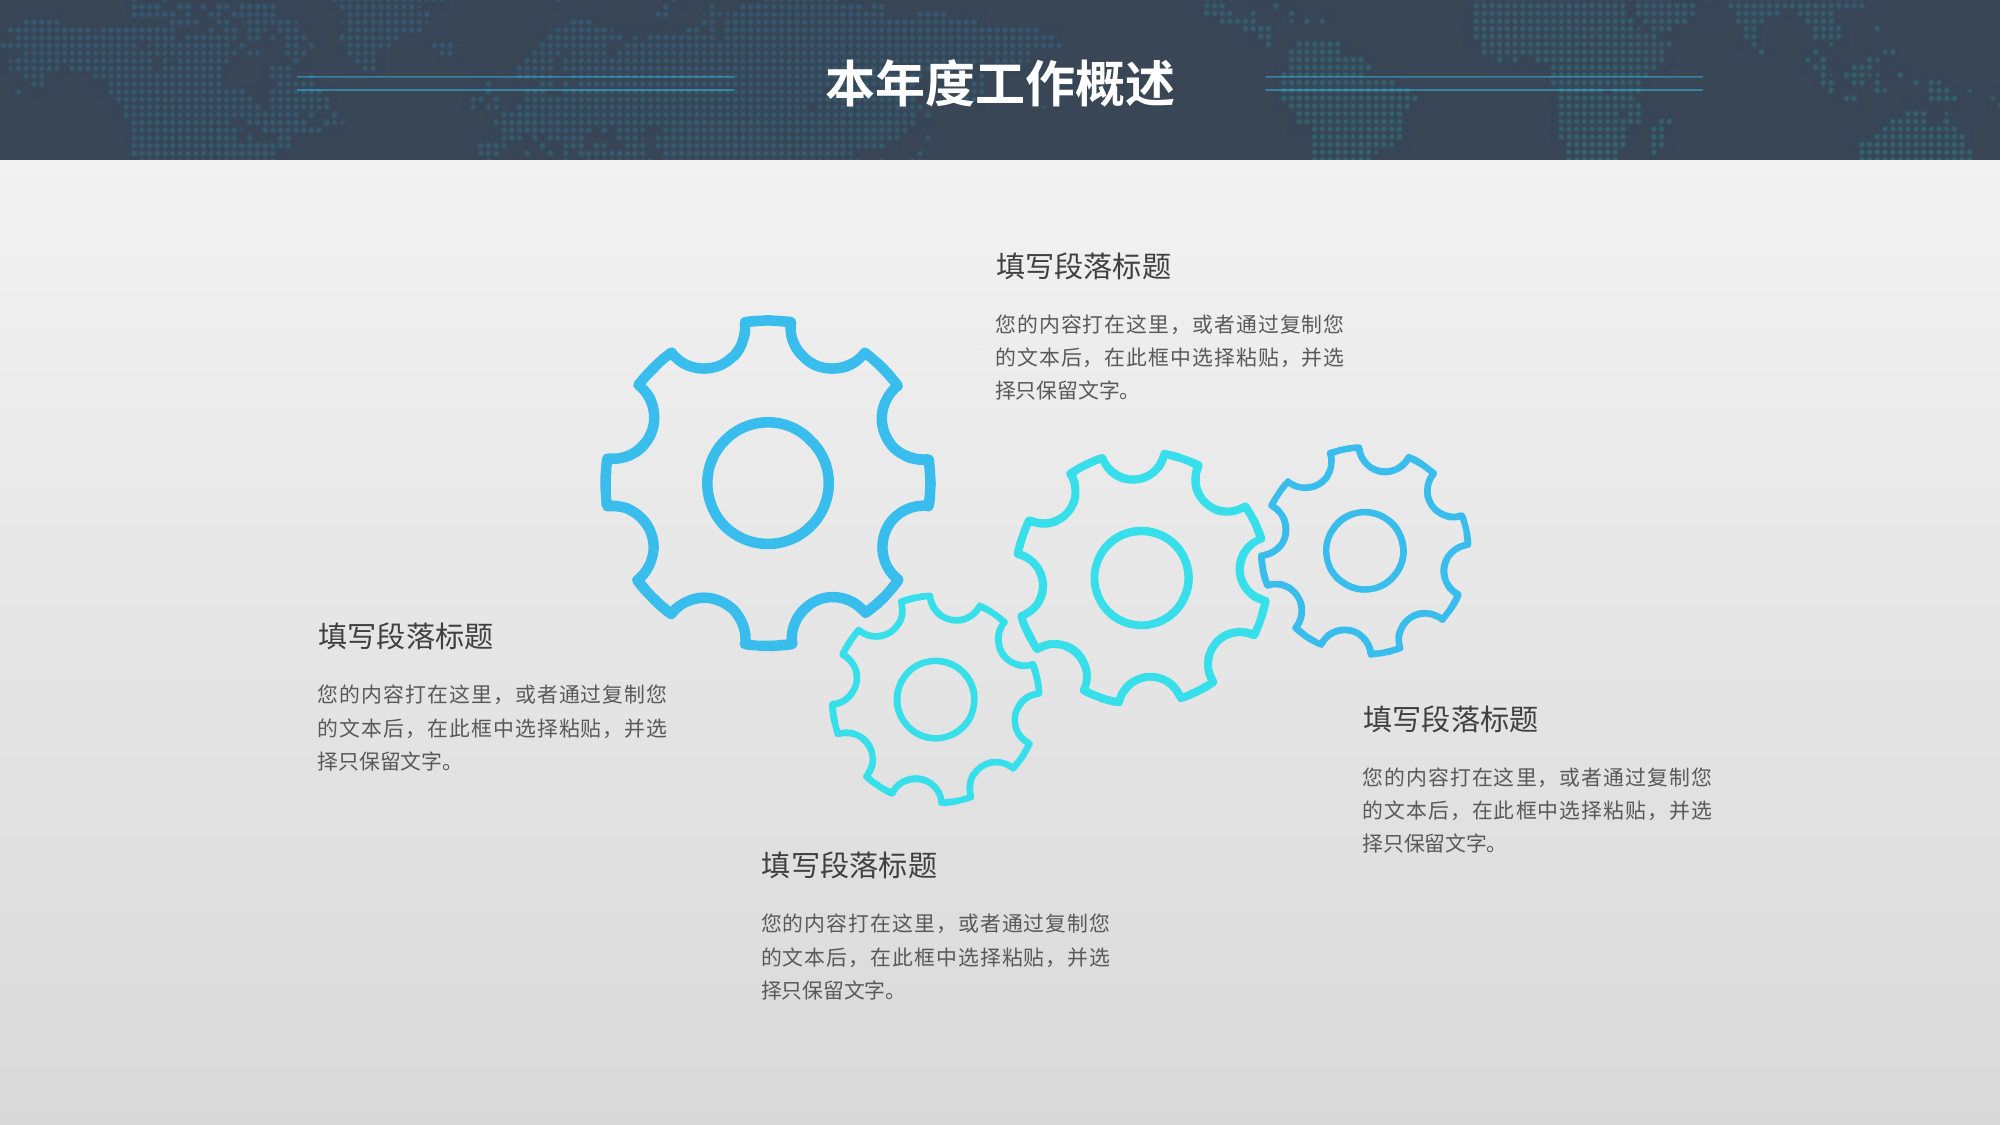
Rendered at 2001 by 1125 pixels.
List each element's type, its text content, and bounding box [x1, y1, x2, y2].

text_box 填写段落标题 [1348, 693, 1554, 744]
text_box 填写段落标题 [303, 611, 510, 661]
text_box 您的内容打在这里，或者通过复制您的文本后，在此框中选择粘贴，并选择只保留文字。 [1347, 748, 1727, 864]
text_box [1011, 447, 1272, 709]
text_box 您的内容打在这里，或者通过复制您的文本后，在此框中选择粘贴，并选择只保留文字。 [980, 295, 1360, 411]
text_box [1255, 442, 1474, 660]
text_box 本年度工作概述 [810, 98, 1190, 121]
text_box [296, 76, 1704, 91]
text_box 您的内容打在这里，或者通过复制您的文本后，在此框中选择粘贴，并选择只保留文字。 [746, 895, 1126, 1010]
text_box 本年度工作概述 [810, 45, 1190, 75]
picture [0, 0, 2000, 161]
text_box [827, 590, 1045, 809]
text_box 填写段落标题 [981, 240, 1187, 291]
text_box [598, 313, 938, 654]
text_box 您的内容打在这里，或者通过复制您的文本后，在此框中选择粘贴，并选择只保留文字。 [303, 666, 682, 781]
text_box 填写段落标题 [747, 840, 953, 890]
